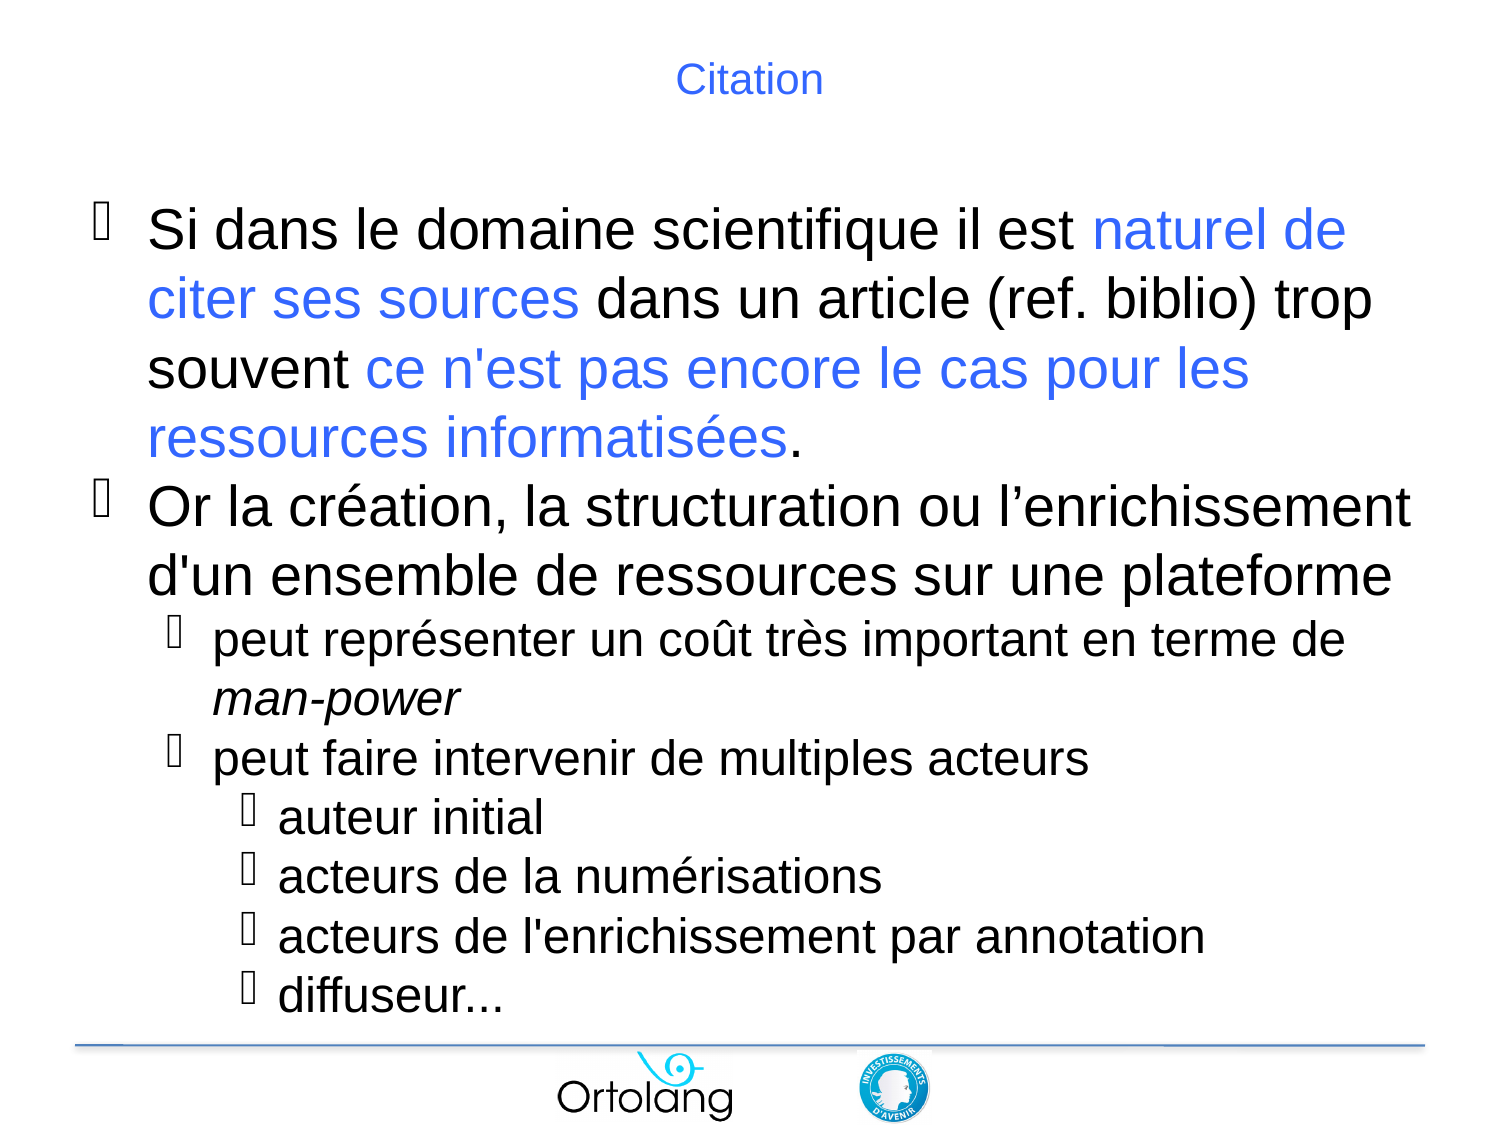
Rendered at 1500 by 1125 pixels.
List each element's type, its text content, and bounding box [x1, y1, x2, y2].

picture [555, 1050, 733, 1122]
picture [857, 1050, 932, 1125]
list Si dans le domaine scientifique il est naturel de citer ses sources dans un article (ref. biblio) trop souvent ce n'est pas encore le cas pour les ressources informatisées. Or la création, la structuration ou l’enrichissement d'un ensemble de ressources sur une plateforme peut représenter un coût très important en terme de man-power peut faire intervenir de multiples acteurs auteur initial acteurs de la numérisations acteurs de l'enrichissement par annotation diffuseur... [76, 184, 1471, 1035]
title Citation [75, 42, 1425, 112]
